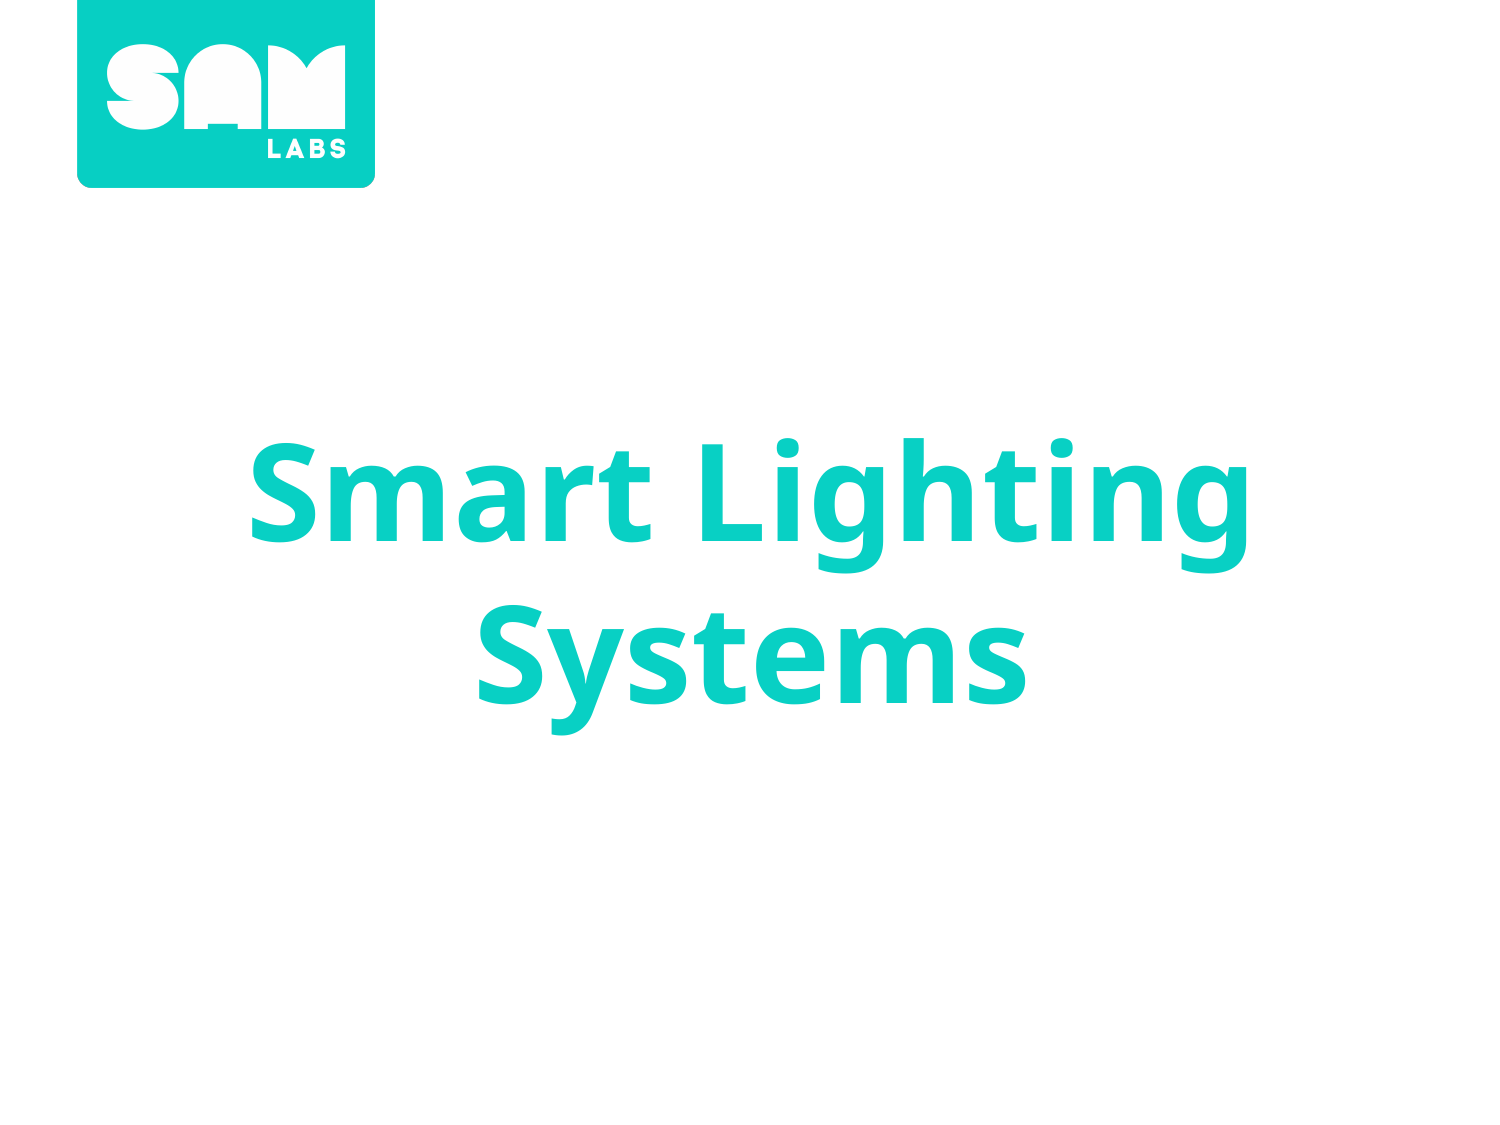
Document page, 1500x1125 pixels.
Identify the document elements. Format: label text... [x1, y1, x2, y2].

text_box Smart Lighting Systems [83, 401, 1421, 789]
picture [0, 0, 375, 189]
